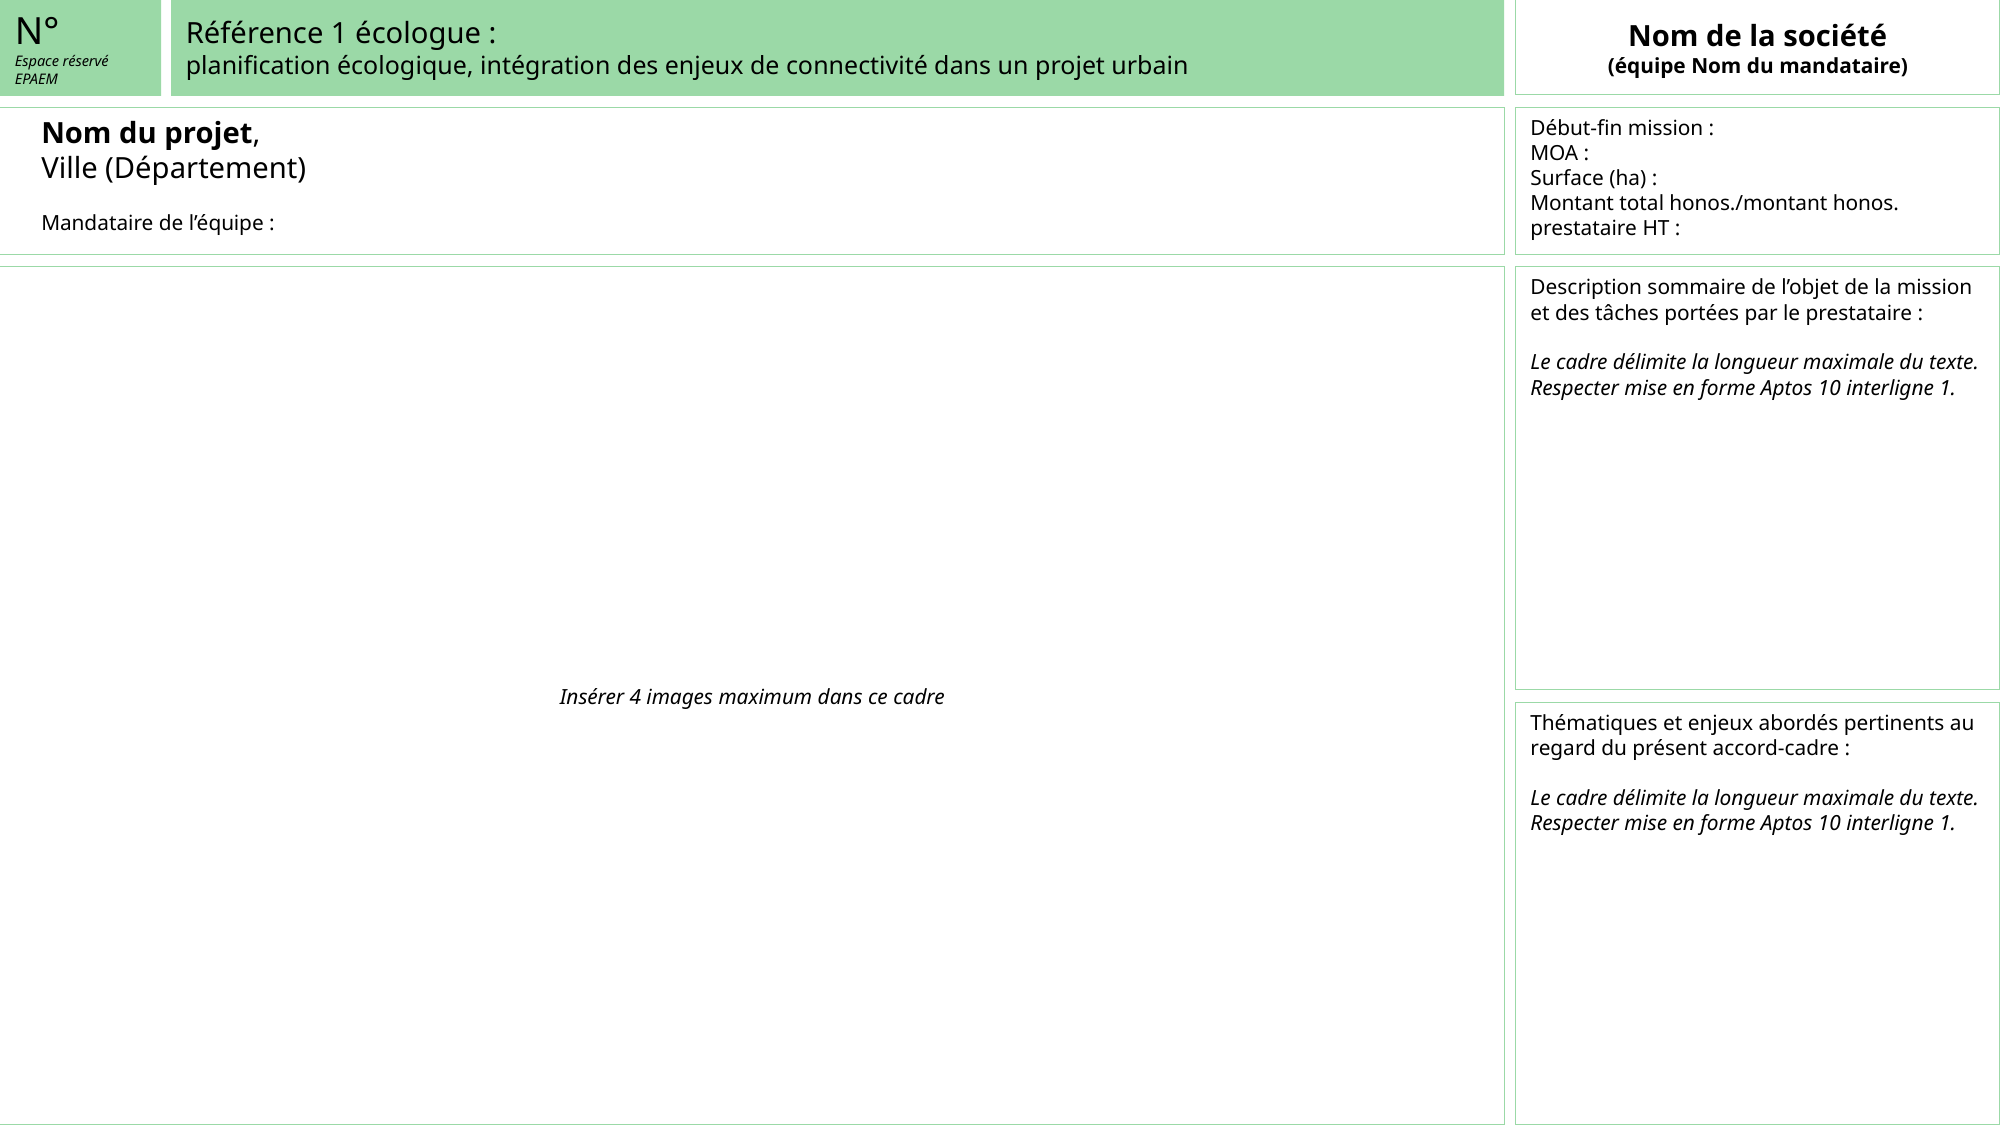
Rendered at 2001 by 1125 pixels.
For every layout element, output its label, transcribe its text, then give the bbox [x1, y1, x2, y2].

text_box Référence 1 écologue : planification écologique, intégration des enjeux de connectivité dans un projet urbain [171, 0, 1505, 96]
text_box Nom du projet, Ville (Département) Mandataire de l’équipe : [0, 107, 1505, 255]
text_box Nom de la société (équipe Nom du mandataire) [1515, 0, 2000, 95]
text_box Description sommaire de l’objet de la mission et des tâches portées par le prestataire : Le cadre délimite la longueur maximale du texte. Respecter mise en forme Aptos 10 interligne 1. [1515, 266, 2000, 690]
text_box Insérer 4 images maximum dans ce cadre [0, 266, 1505, 1125]
text_box N° Espace réservé EPAEM [0, 0, 162, 96]
text_box Thématiques et enjeux abordés pertinents au regard du présent accord-cadre : Le cadre délimite la longueur maximale du texte. Respecter mise en forme Aptos 10 interligne 1. [1515, 702, 2000, 1125]
text_box Début-fin mission : MOA : Surface (ha) : Montant total honos./montant honos. prestataire HT : [1515, 107, 2000, 255]
